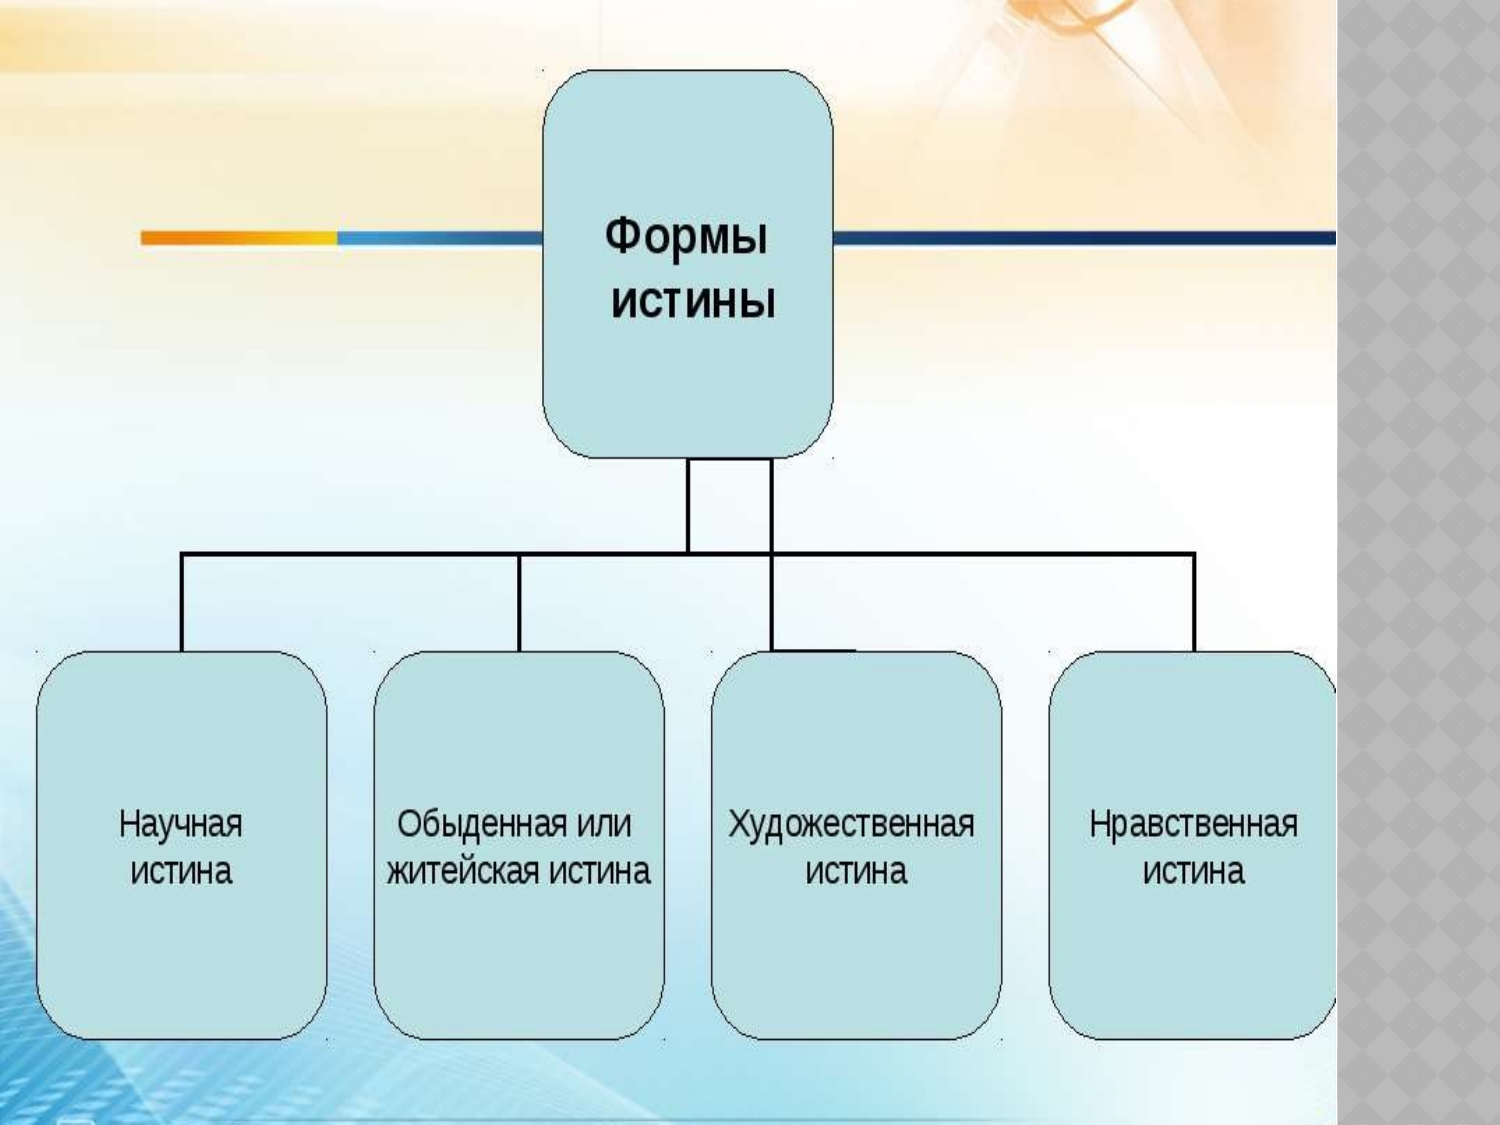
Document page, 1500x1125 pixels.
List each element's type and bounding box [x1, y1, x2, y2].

list [0, 0, 1337, 1125]
